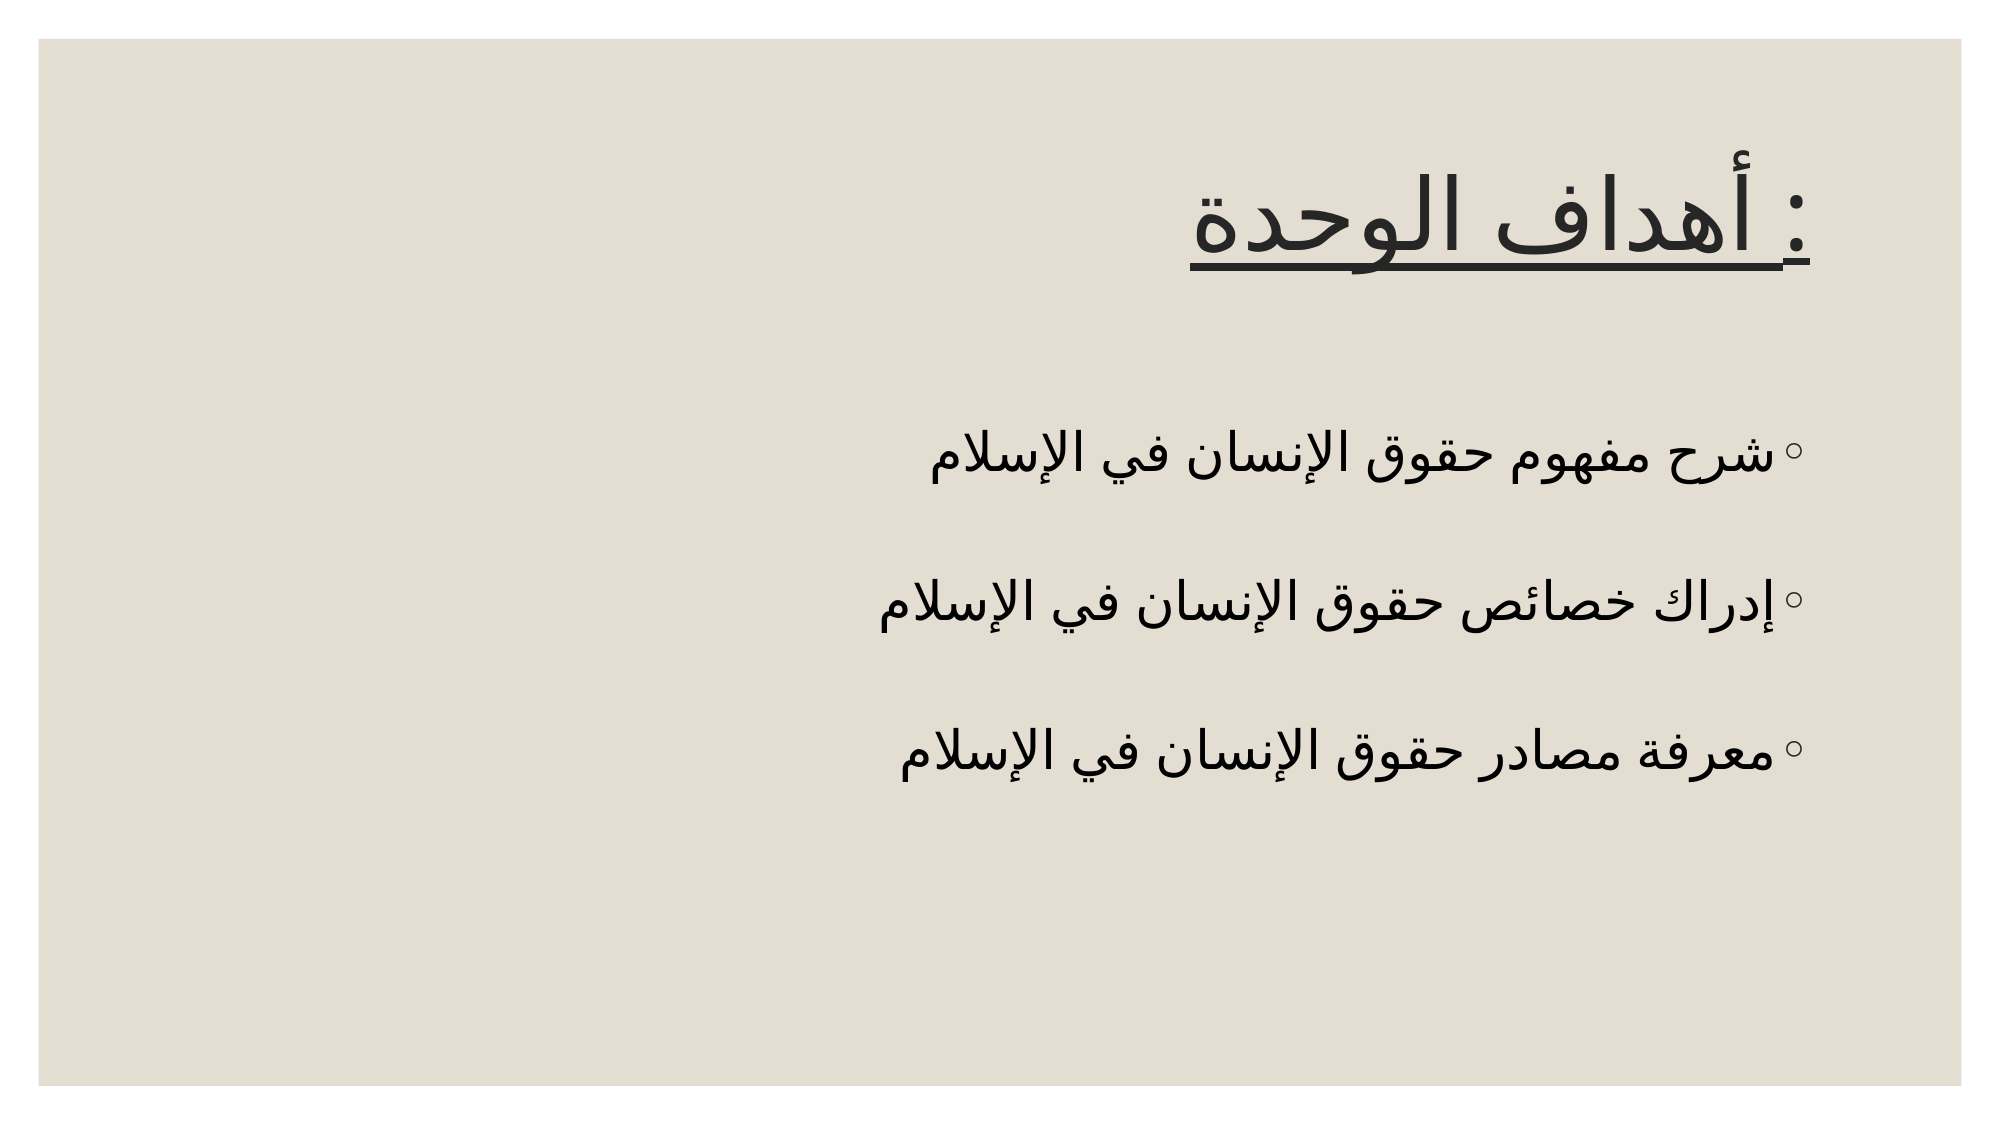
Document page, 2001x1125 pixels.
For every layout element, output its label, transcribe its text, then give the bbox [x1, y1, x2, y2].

list شرح مفهوم حقوق الإنسان في الإسلام إدراك خصائص حقوق الإنسان في الإسلام معرفة مصادر حقوق الإنسان في الإسلام [174, 345, 1825, 990]
title أهداف الوحدة : [174, 105, 1825, 331]
